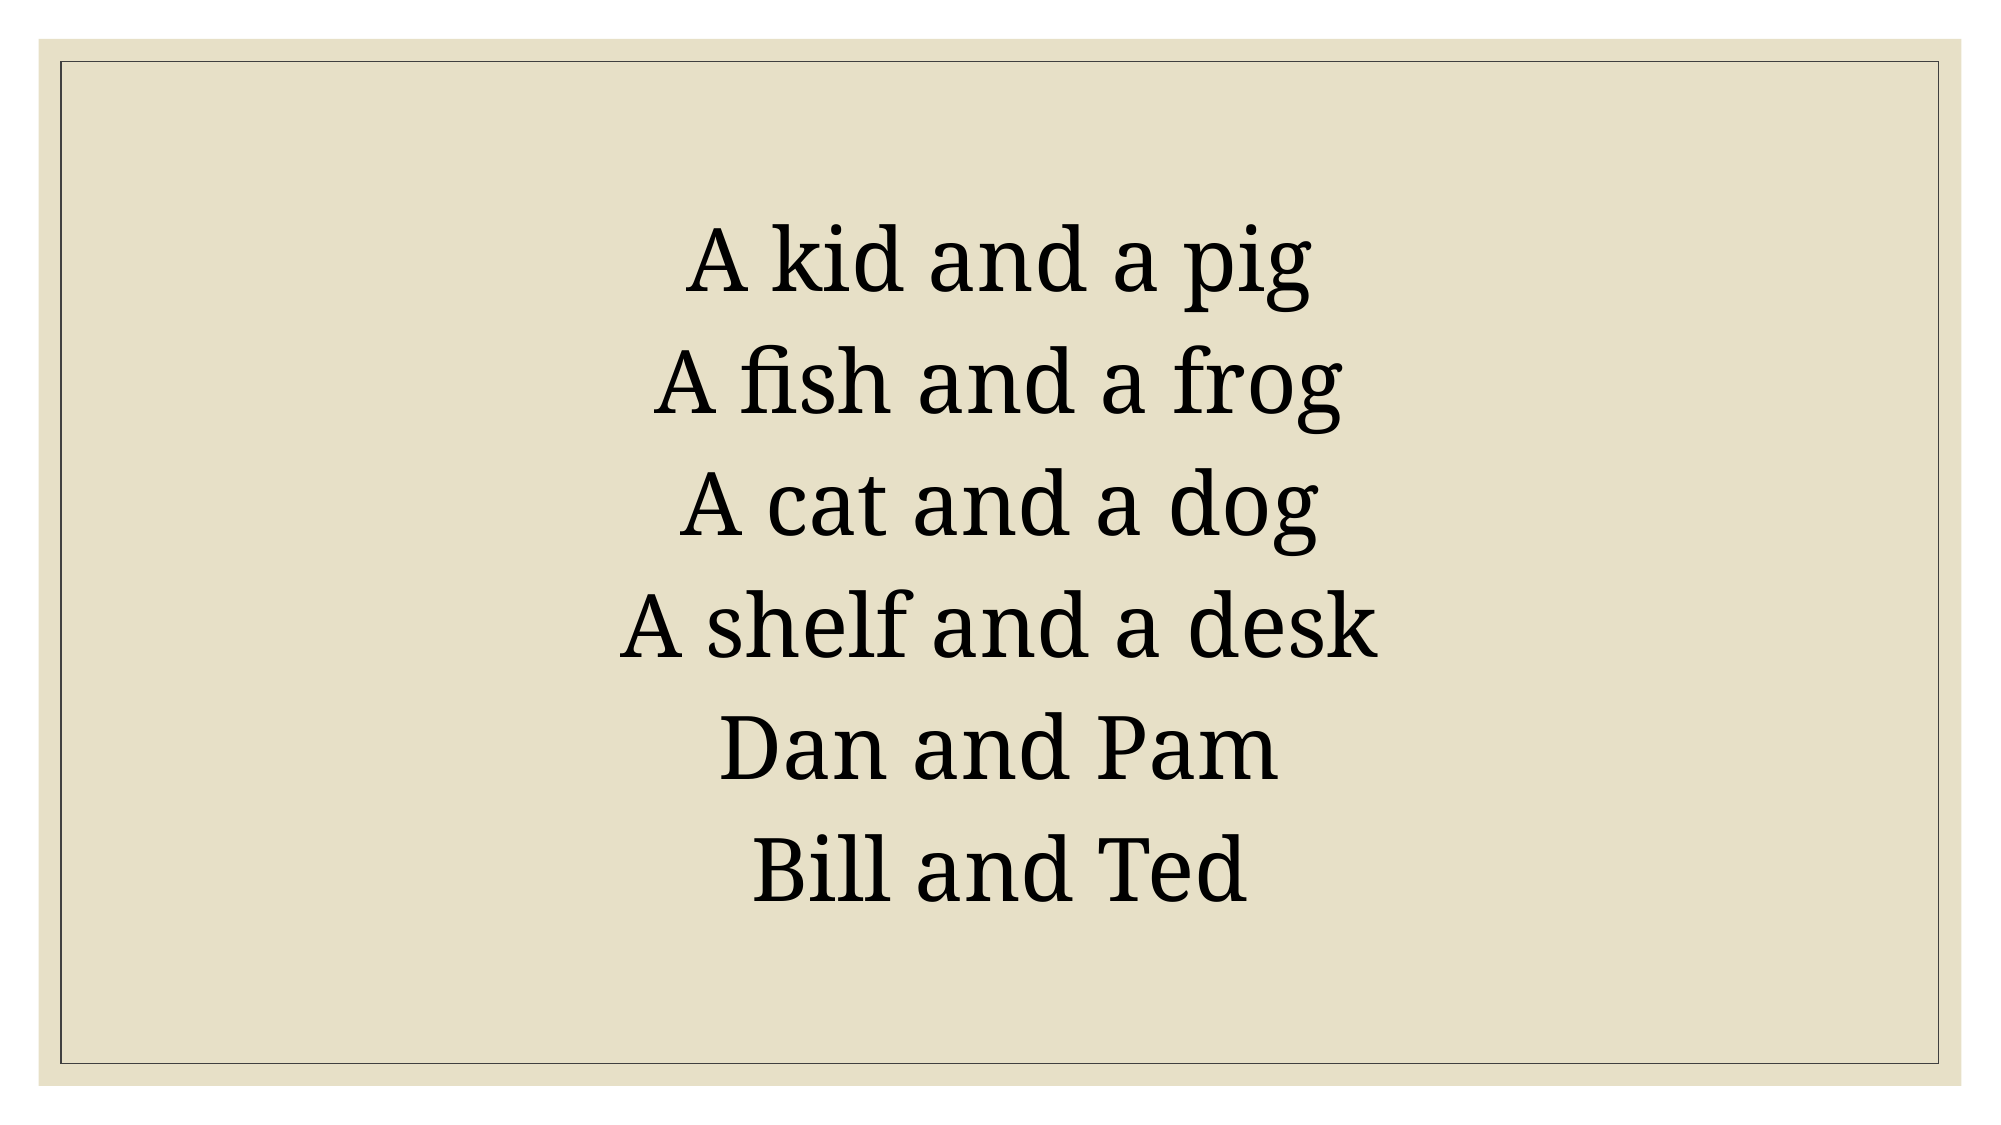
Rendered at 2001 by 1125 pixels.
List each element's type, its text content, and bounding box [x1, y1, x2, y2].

list A kid and a pig A fish and a frog A cat and a dog A shelf and a desk Dan and Pam Bill and Ted [174, 195, 1825, 930]
